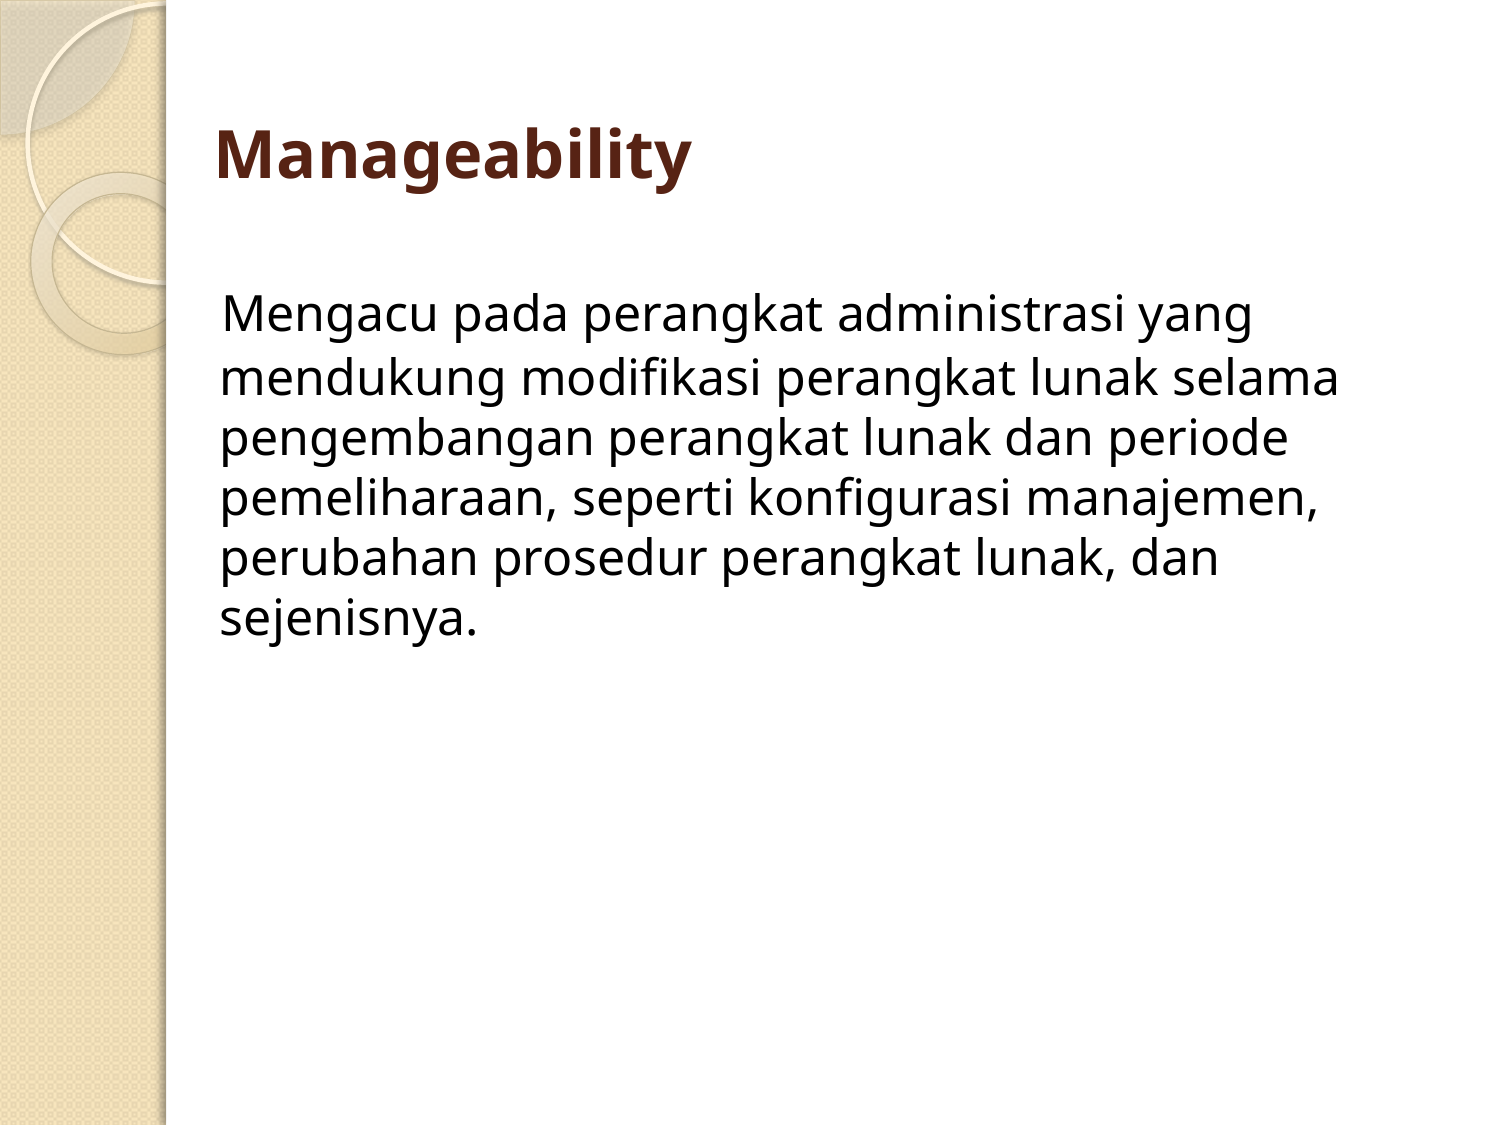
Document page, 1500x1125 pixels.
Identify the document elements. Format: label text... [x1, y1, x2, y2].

list Mengacu pada perangkat administrasi yang mendukung modifikasi perangkat lunak selama pengembangan perangkat lunak dan periode pemeliharaan, seperti konfigurasi manajemen, perubahan prosedur perangkat lunak, dan sejenisnya. [175, 257, 1406, 1046]
title Manageability [199, 58, 1430, 247]
